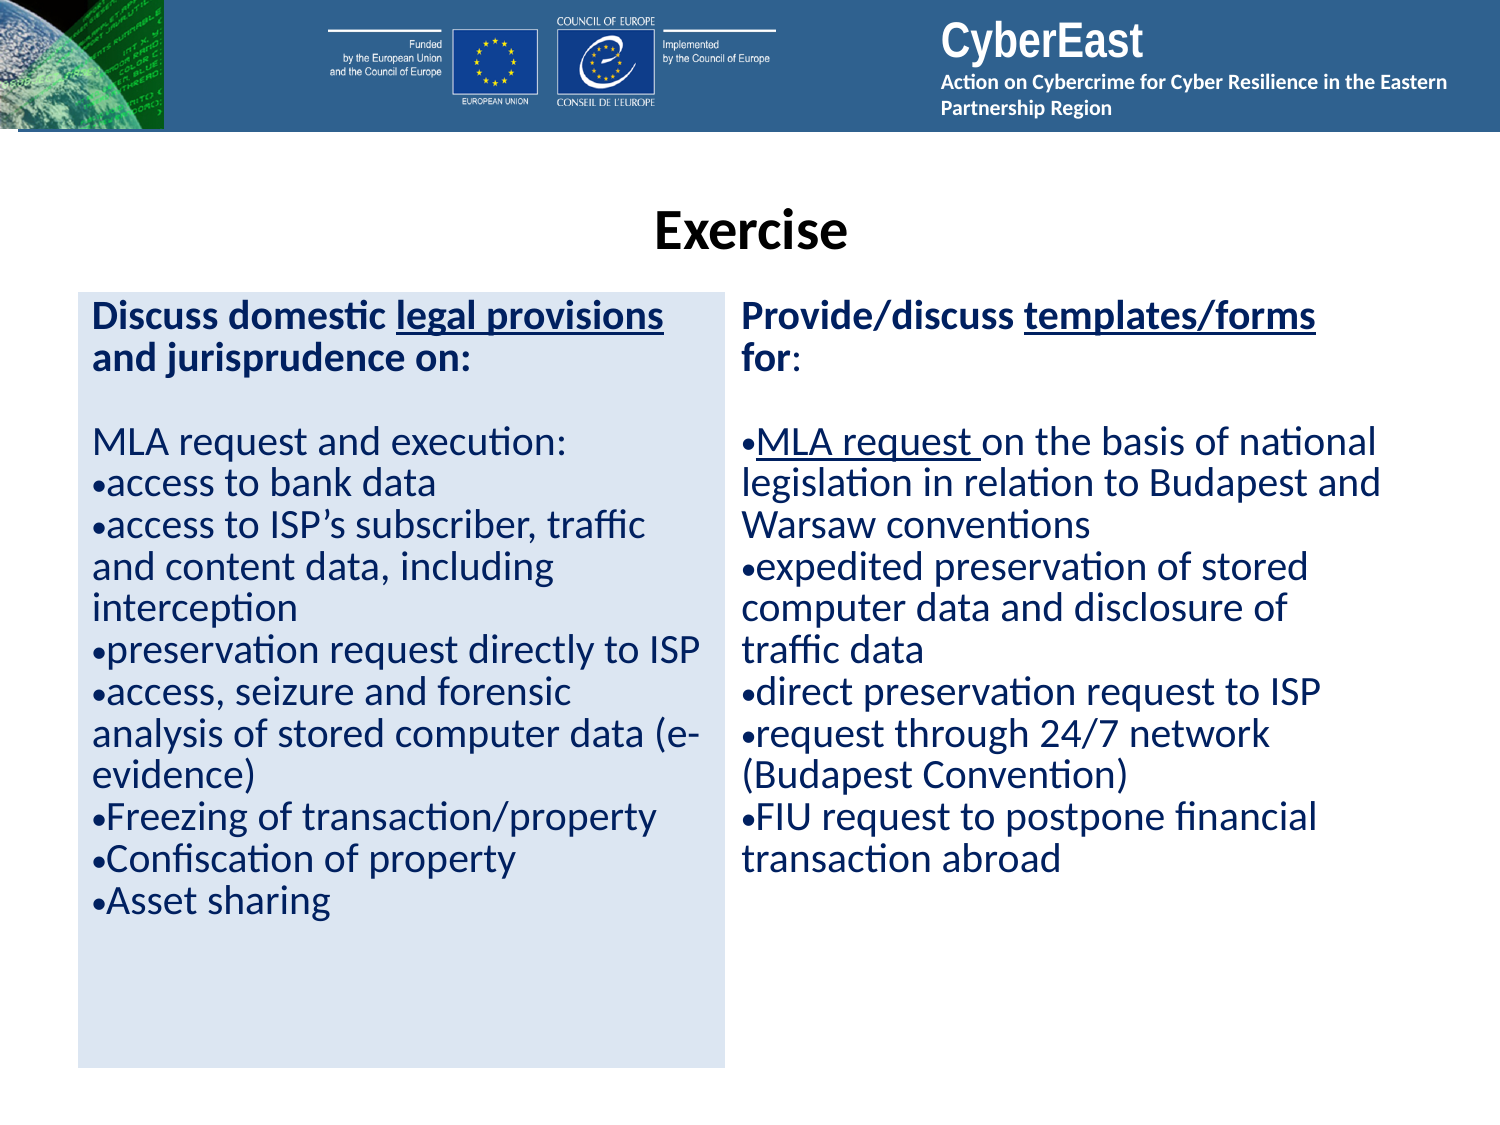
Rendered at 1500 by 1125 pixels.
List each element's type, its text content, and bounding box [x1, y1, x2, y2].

table_header Provide/discuss templates/forms for: MLA request on the basis of national legislation in relation to Budapest and Warsaw conventions expedited preservation of stored computer data and disclosure of traffic data direct preservation request to ISP request through 24/7 network (Budapest Convention) FIU request to postpone financial transaction abroad [727, 292, 1399, 1068]
table_header Discuss domestic legal provisions and jurisprudence on: MLA request and execution: access to bank data access to ISP’s subscriber, traffic and content data, including interception preservation request directly to ISP access, seizure and forensic analysis of stored computer data (e-evidence) Freezing of transaction/property Confiscation of property Asset sharing [78, 292, 725, 1068]
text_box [0, 0, 1500, 132]
title Exercise [76, 172, 1427, 279]
